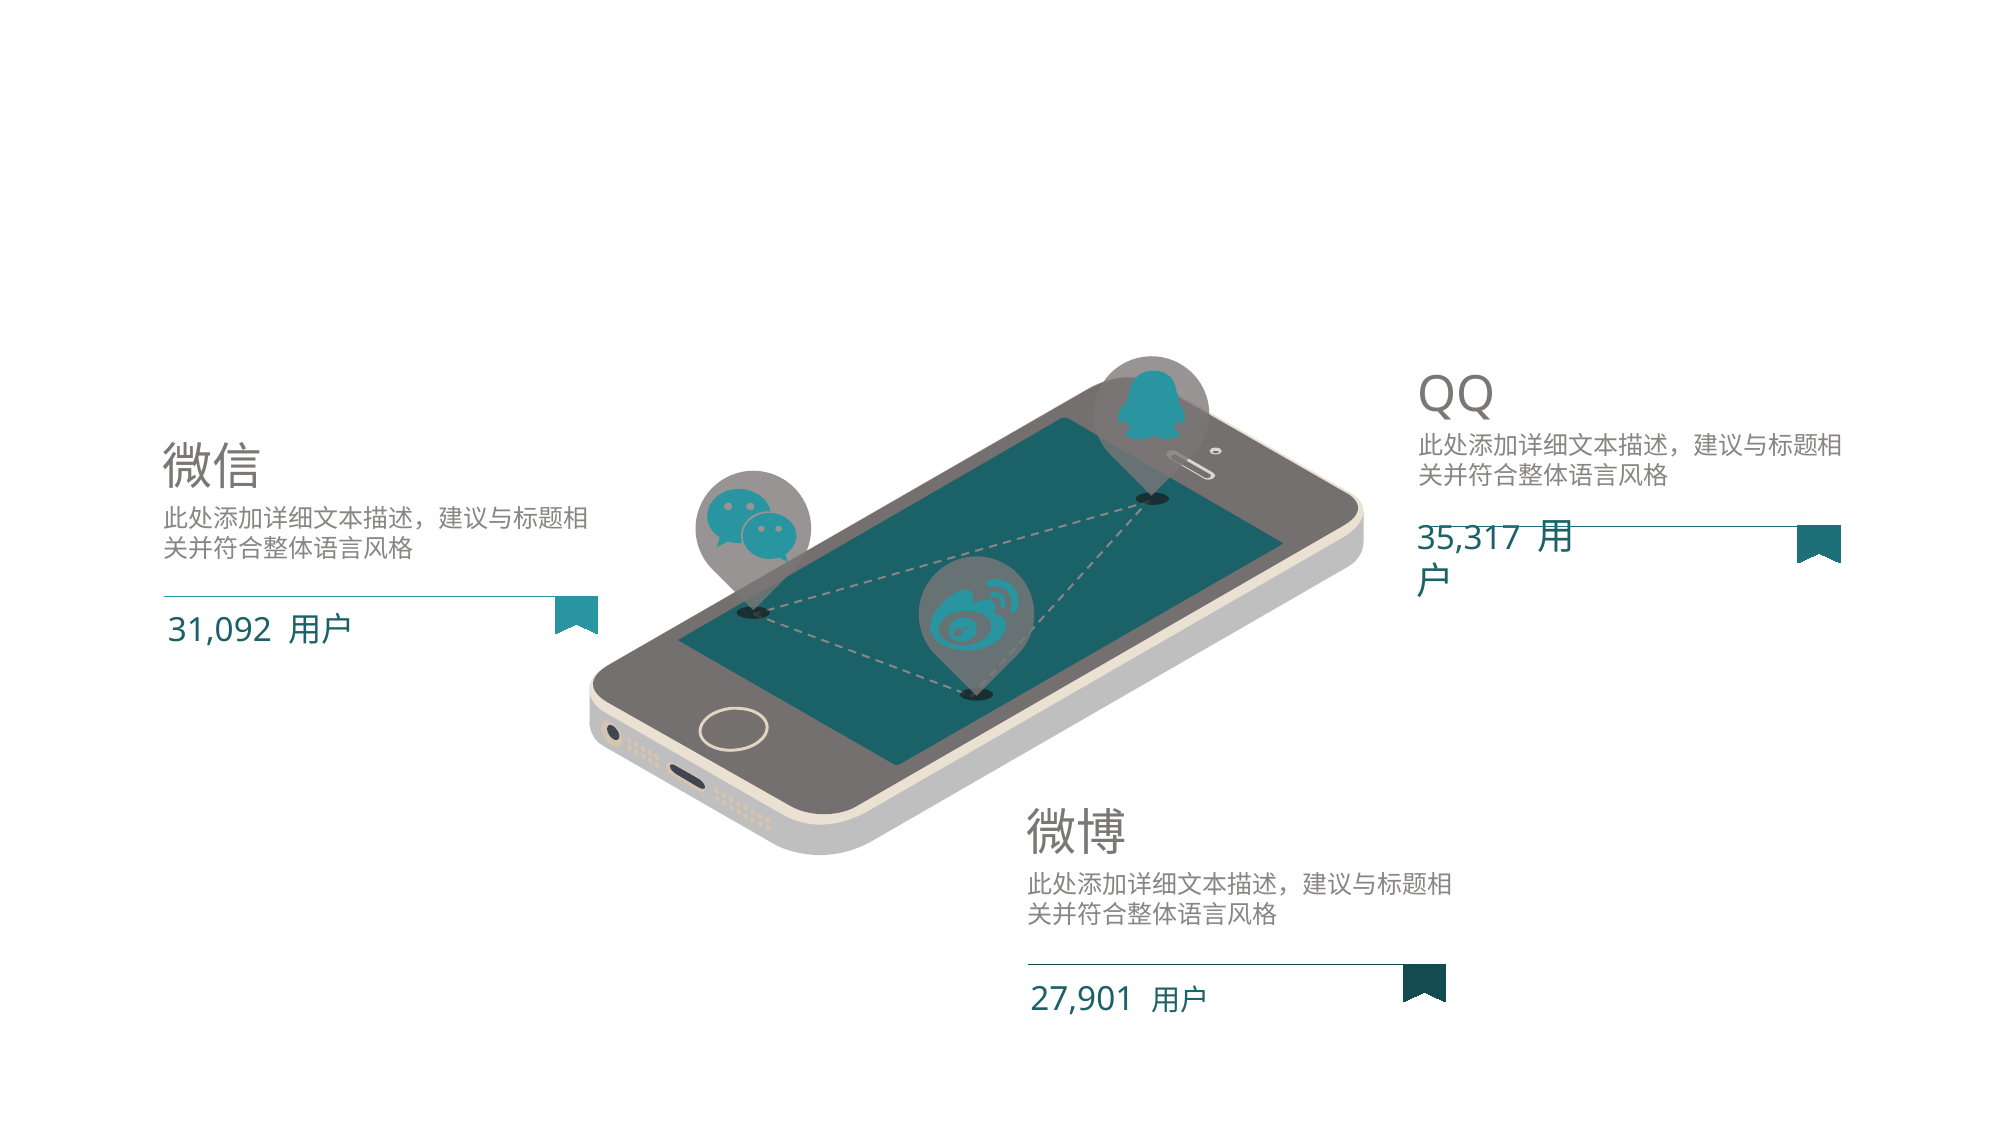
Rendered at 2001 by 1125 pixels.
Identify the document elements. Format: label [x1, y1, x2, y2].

text_box [576, 356, 1370, 871]
text_box [147, 437, 576, 657]
text_box [1401, 364, 1853, 582]
text_box [1011, 804, 1462, 1025]
